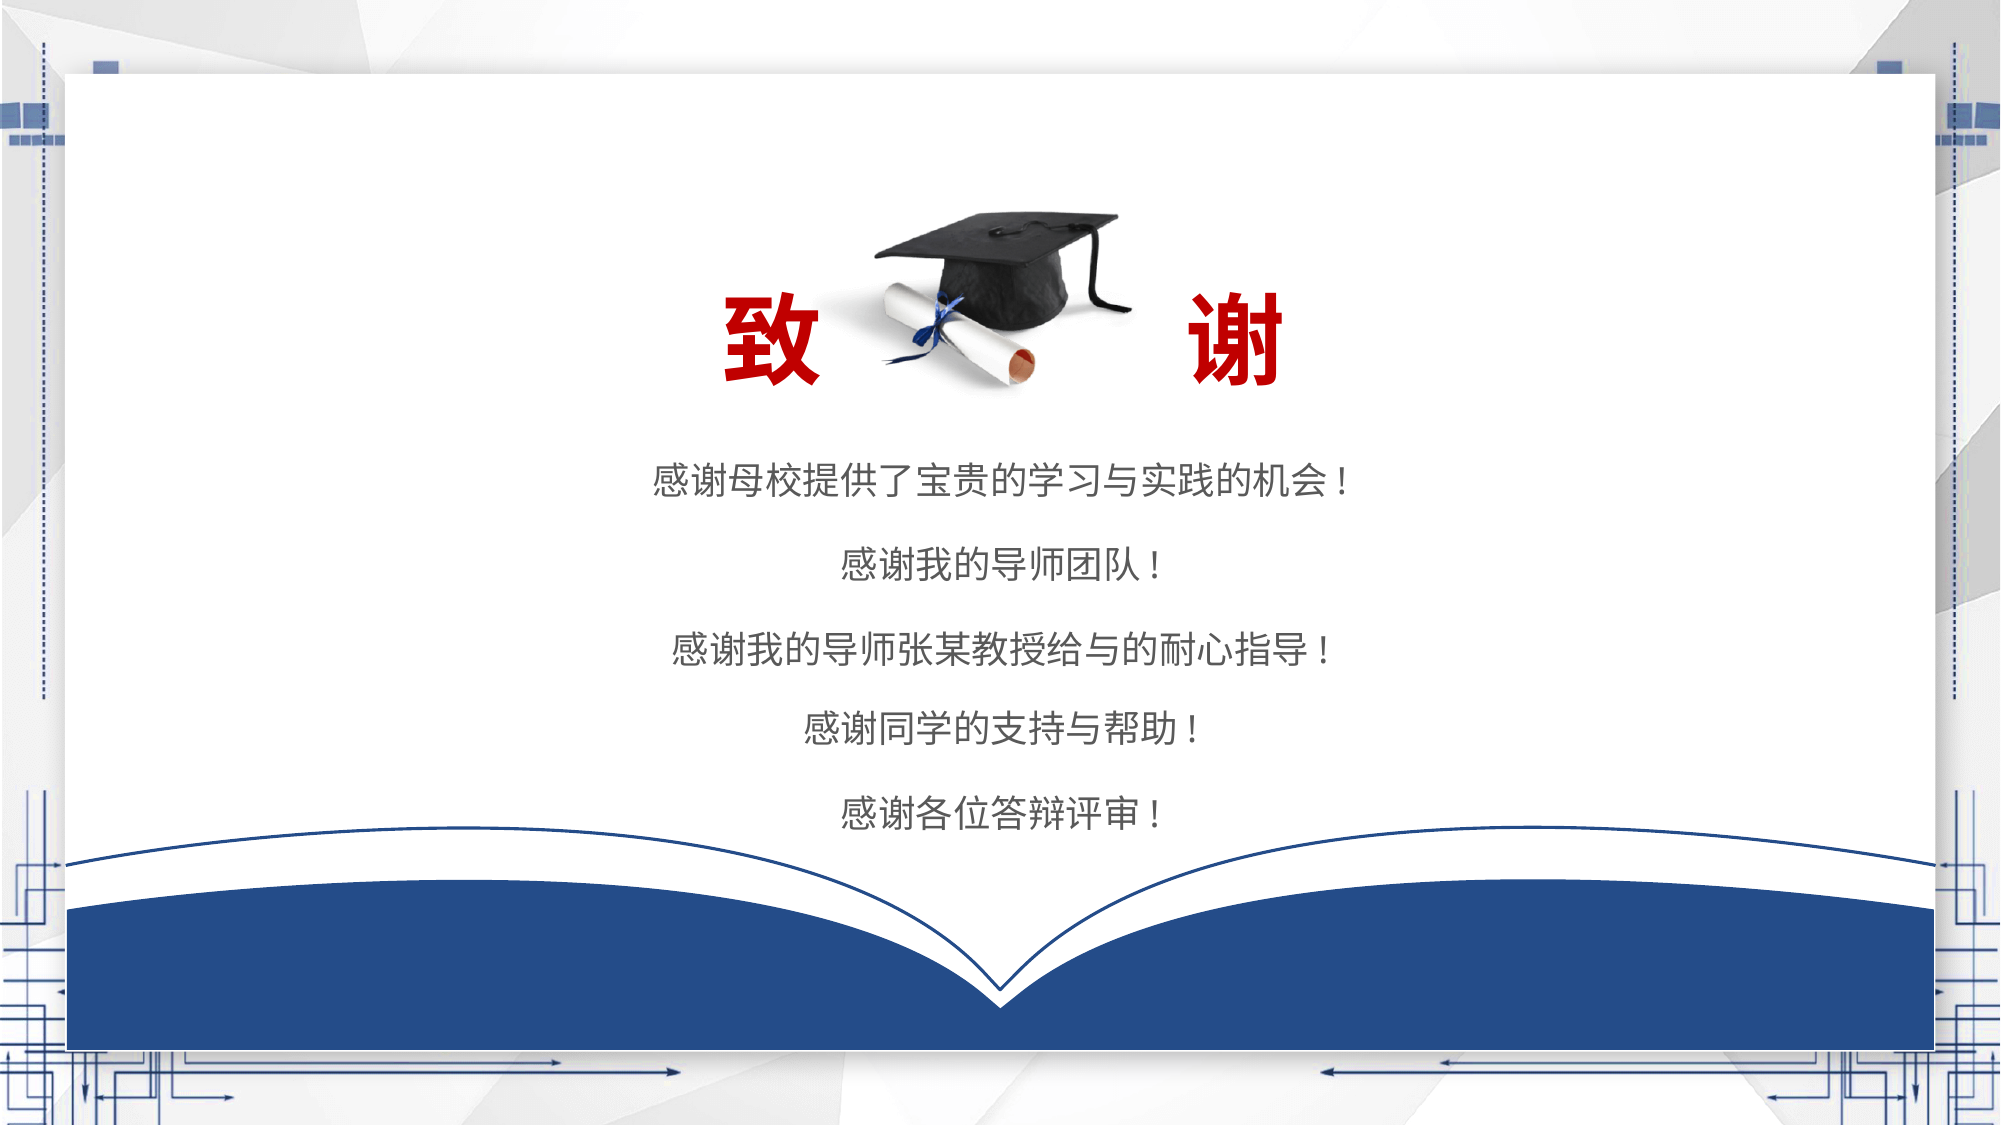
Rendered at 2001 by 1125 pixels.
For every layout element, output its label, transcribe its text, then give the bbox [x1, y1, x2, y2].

text_box 感谢同学的支持与帮助! [536, 696, 1464, 751]
text_box 致 谢 [657, 256, 809, 394]
text_box 感谢我的导师张某教授给与的耐心指导! [492, 616, 1508, 671]
text_box 感谢我的导师团队! [492, 532, 1508, 587]
text_box 感谢各位答辩评审! [536, 780, 1464, 835]
picture [0, 0, 2001, 1125]
text_box [65, 827, 1936, 990]
text_box 致 谢 [1145, 256, 1351, 394]
text_box [65, 878, 1935, 1051]
text_box 感谢母校提供了宝贵的学习与实践的机会! [399, 448, 1600, 503]
